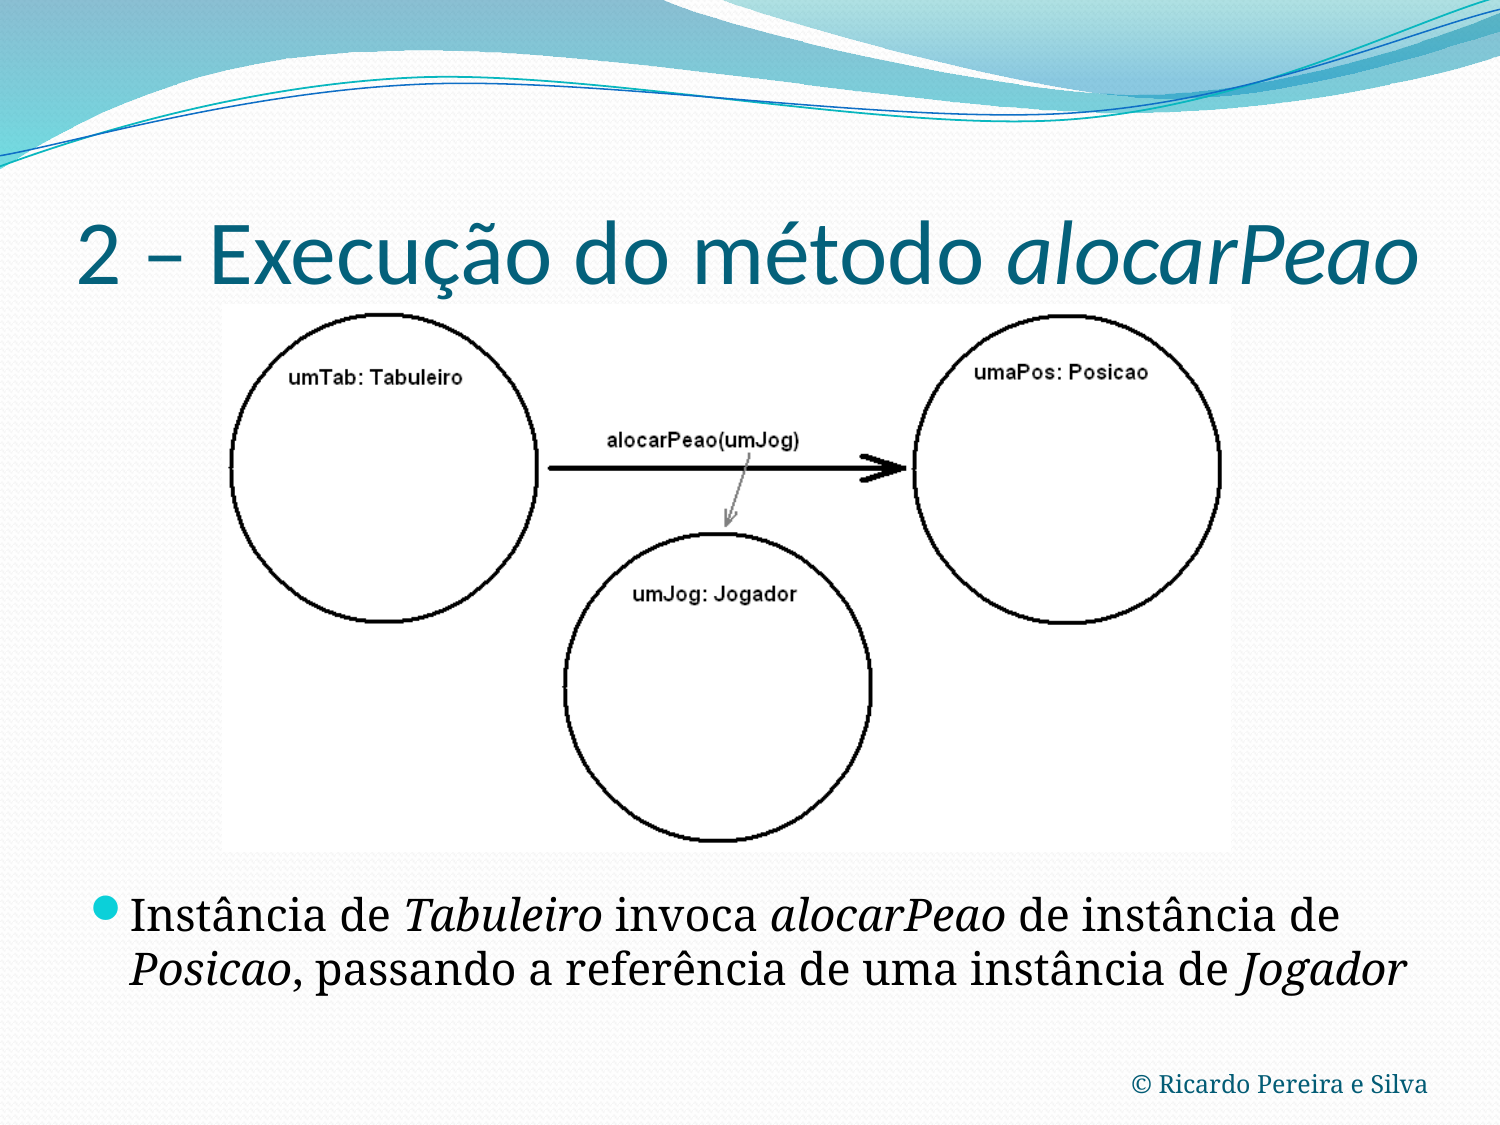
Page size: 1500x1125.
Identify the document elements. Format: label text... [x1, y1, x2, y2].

footer © Ricardo Pereira e Silva [1101, 1042, 1429, 1103]
list Instância de Tabuleiro invoca alocarPeao de instância de Posicao, passando a referência de uma instância de Jogador [75, 878, 1425, 1038]
title 2 – Execução do método alocarPeao [75, 115, 1425, 303]
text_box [222, 304, 1231, 852]
